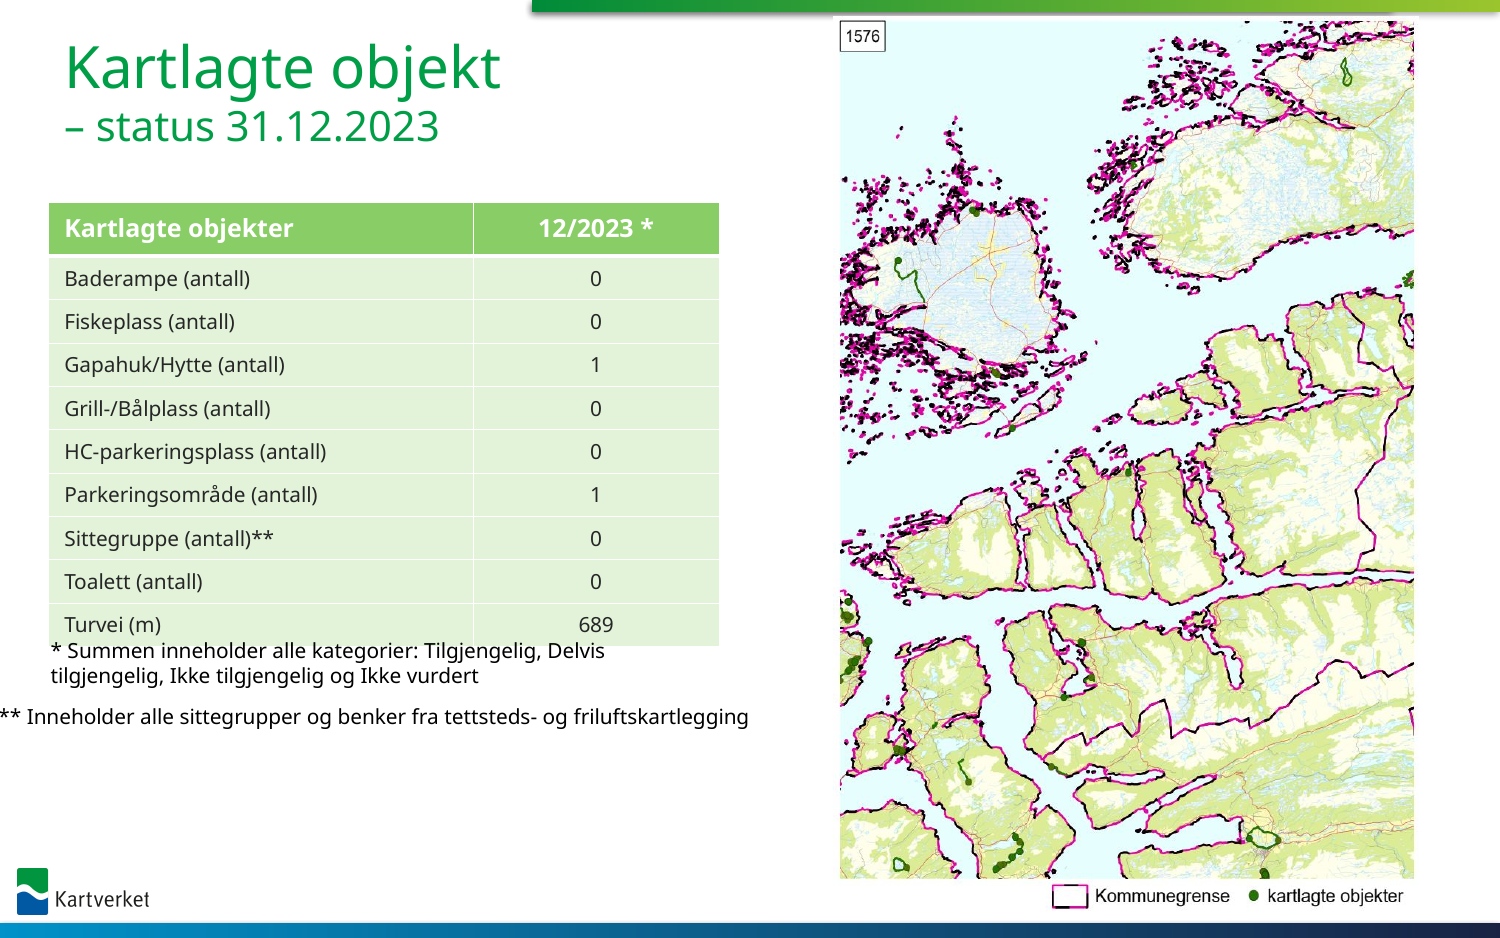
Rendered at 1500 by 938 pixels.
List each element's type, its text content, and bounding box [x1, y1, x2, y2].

text_box Kartlagte objekt – status 31.12.2023 [49, 26, 828, 158]
table_cell 0 [474, 560, 719, 603]
table_cell 0 [474, 300, 719, 343]
table_cell Parkeringsområde (antall) [49, 474, 473, 516]
table_cell HC-parkeringsplass (antall) [49, 430, 473, 473]
table_cell Gapahuk/Hytte (antall) [49, 344, 473, 386]
text_box ** Inneholder alle sittegrupper og benker fra tettsteds- og friluftskartlegging [0, 696, 765, 736]
table_cell 1 [474, 474, 719, 516]
table_cell 1 [474, 344, 719, 386]
table_cell 0 [474, 517, 719, 559]
table_cell Fiskeplass (antall) [49, 300, 473, 343]
table_header 12/2023 * [474, 203, 719, 254]
table_header Kartlagte objekter [49, 203, 473, 254]
text_box Kartlagte objekt – status 31.12.2023 [1424, 26, 1431, 158]
table_cell 689 [474, 604, 719, 630]
picture [833, 16, 1419, 913]
table_cell Sittegruppe (antall)** [49, 517, 473, 559]
table_cell Baderampe (antall) [49, 258, 473, 299]
text_box * Summen inneholder alle kategorier: Tilgjengelig, Delvis tilgjengelig, Ikke tilgjengelig og Ikke vurdert [35, 630, 721, 696]
table_cell Turvei (m) [49, 604, 473, 630]
table_cell 0 [474, 258, 719, 299]
table_cell 0 [474, 387, 719, 429]
table_cell Toalett (antall) [49, 560, 473, 603]
table_cell 0 [474, 430, 719, 473]
table_cell Grill-/Bålplass (antall) [49, 387, 473, 429]
